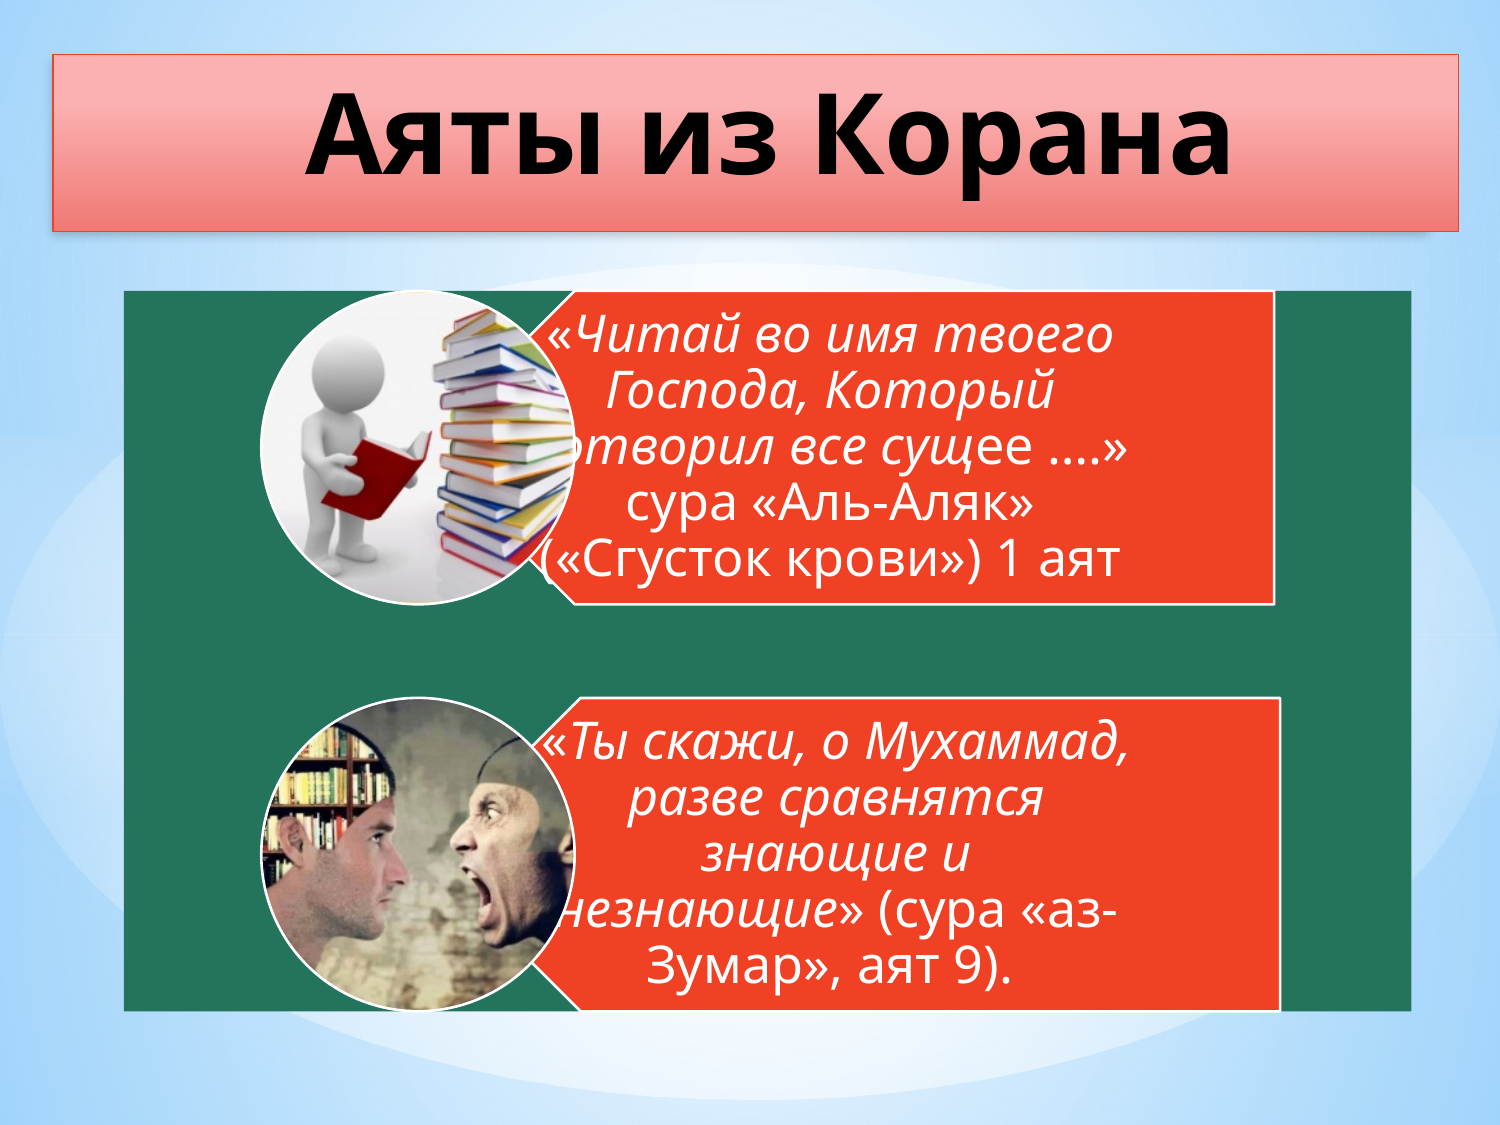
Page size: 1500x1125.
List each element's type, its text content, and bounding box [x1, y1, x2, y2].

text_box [123, 290, 1412, 1012]
title Аяты из Корана [52, 54, 1459, 232]
